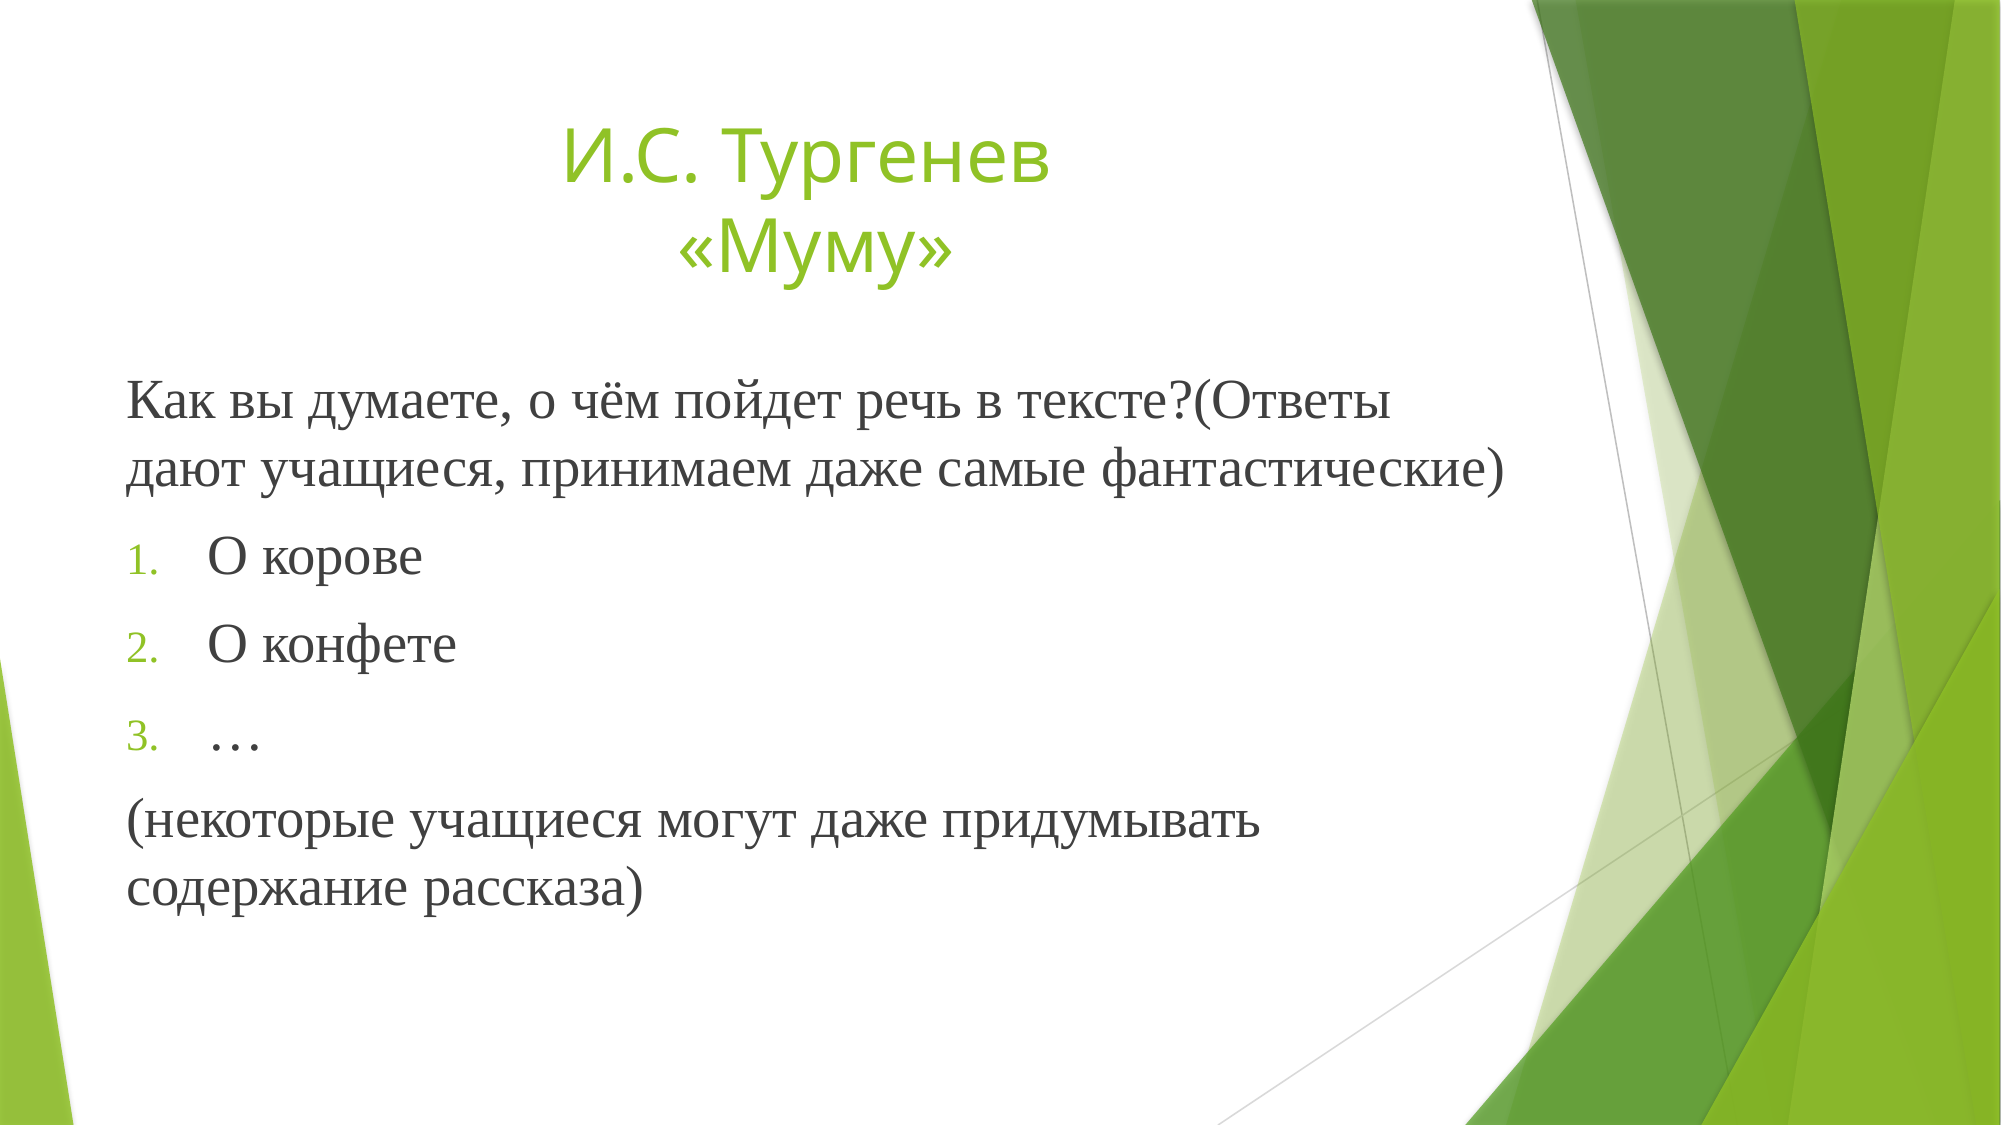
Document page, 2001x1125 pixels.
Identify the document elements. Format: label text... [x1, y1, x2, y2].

list Как вы думаете, о чём пойдет речь в тексте?(Ответы дают учащиеся, принимаем даже самые фантастические) О корове О конфете … (некоторые учащиеся могут даже придумывать содержание рассказа) [111, 354, 1522, 992]
title И.С. Тургенев «Муму» [111, 99, 1522, 317]
